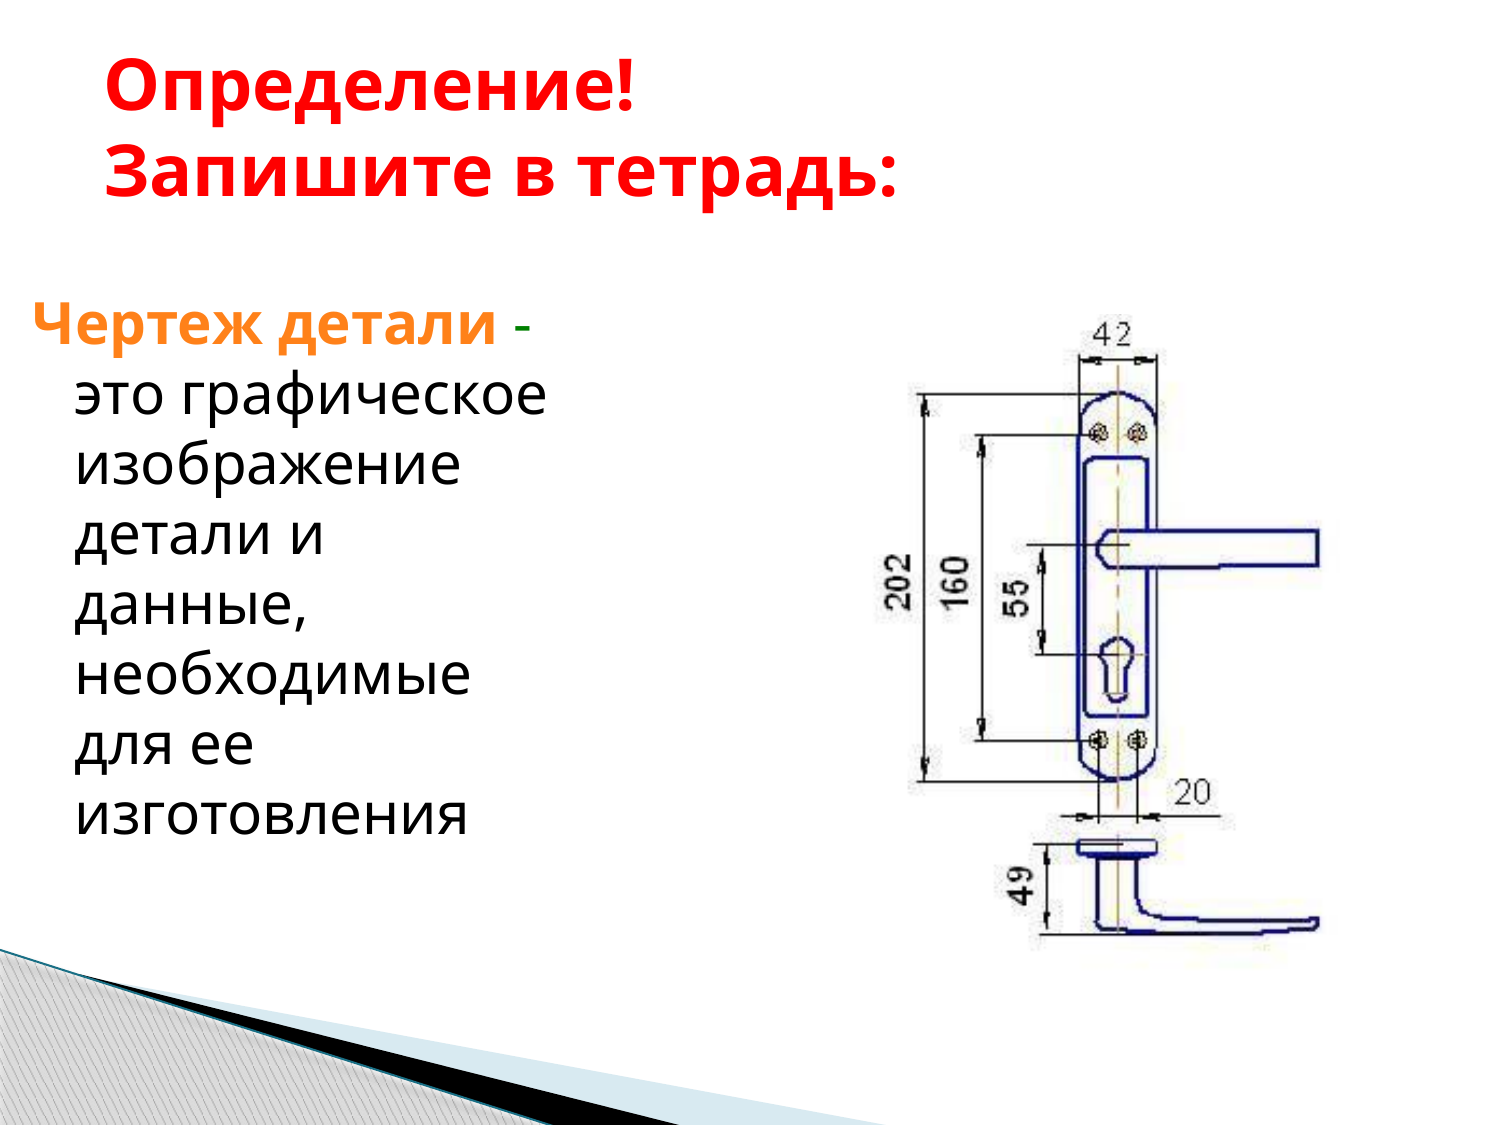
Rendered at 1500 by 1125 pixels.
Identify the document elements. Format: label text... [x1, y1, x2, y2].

list Чертеж детали - это графическое изображение детали и данные, необходимые для ее изготовления [0, 278, 588, 954]
title Определение! Запишите в тетрадь: [88, 30, 1439, 219]
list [805, 314, 1431, 988]
